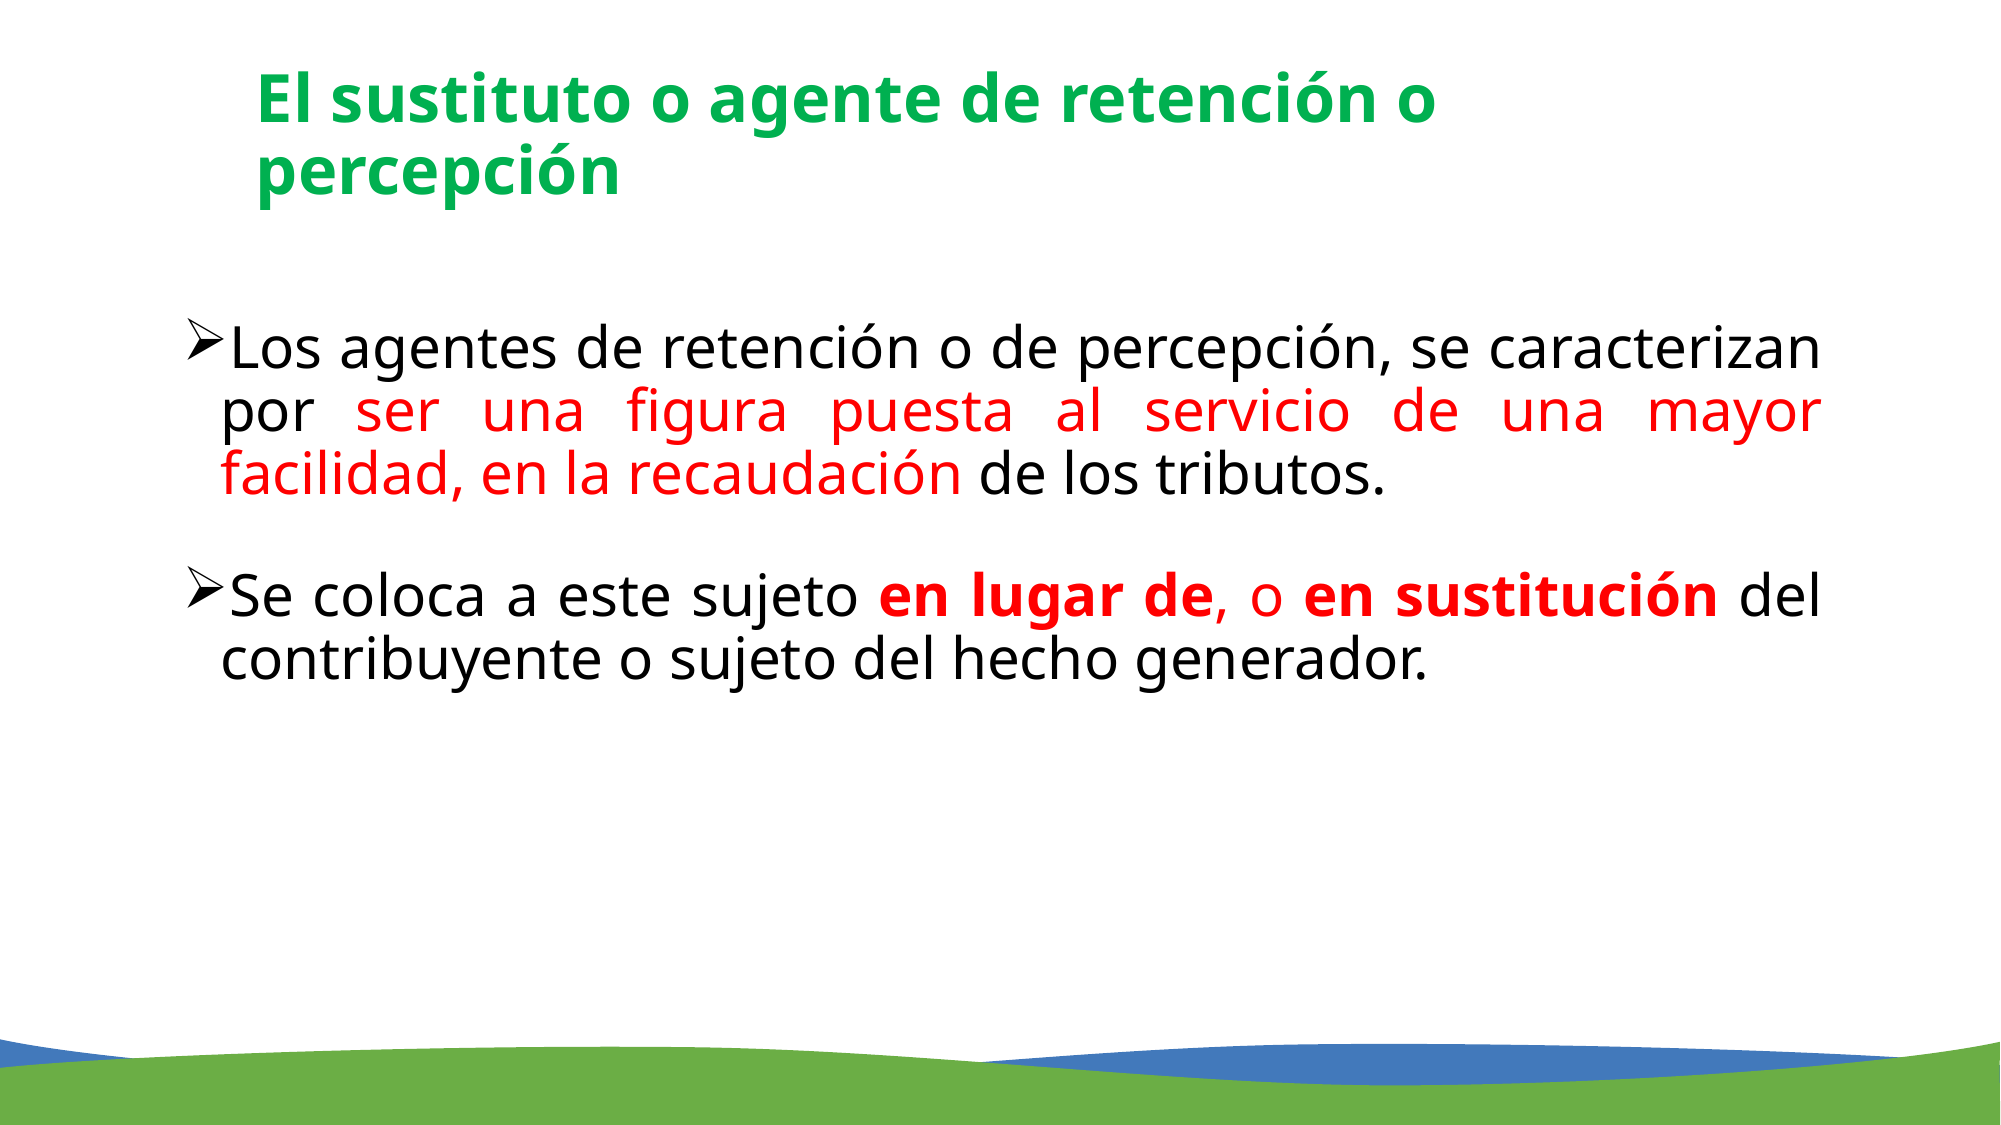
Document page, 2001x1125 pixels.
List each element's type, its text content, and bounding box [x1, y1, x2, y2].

title El sustituto o agente de retención o percepción [240, 90, 1783, 185]
text_box Los agentes de retención o de percepción, se caracterizan por ser una figura puesta al servicio de una mayor facilidad, en la recaudación de los tributos. Se coloca a este sujeto en lugar de, o en sustitución del contribuyente o sujeto del hecho generador. [167, 219, 1838, 831]
